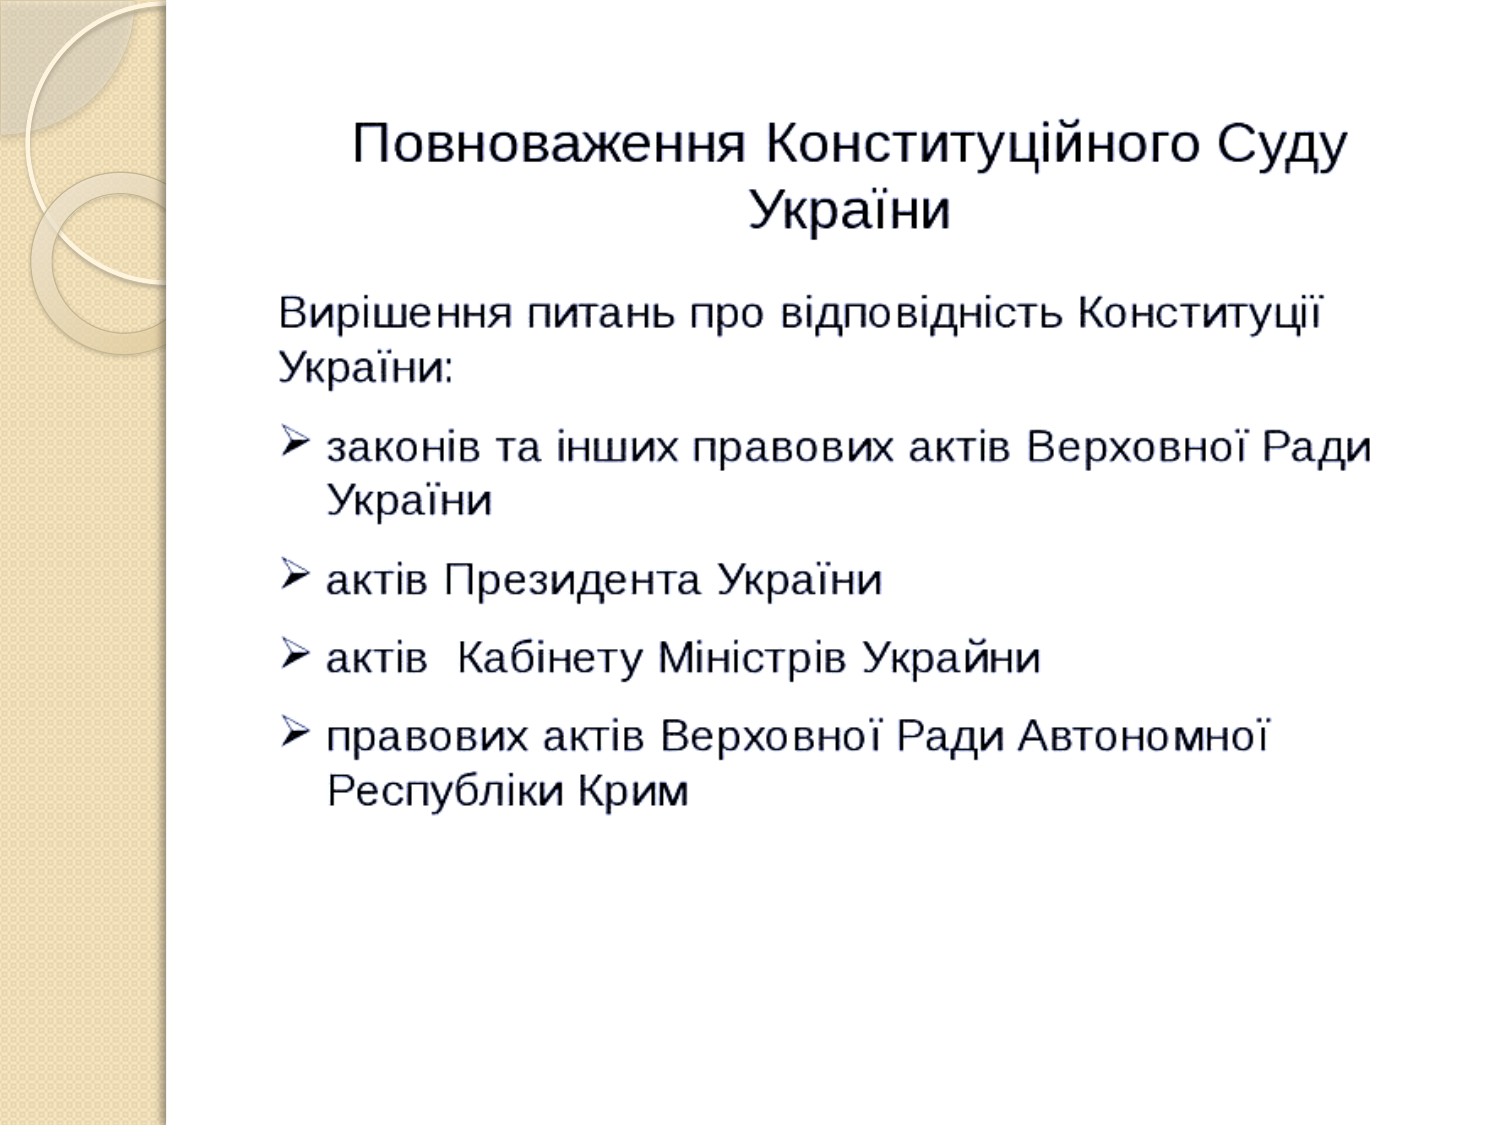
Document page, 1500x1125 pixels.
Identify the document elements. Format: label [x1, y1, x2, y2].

picture [198, 58, 1500, 997]
